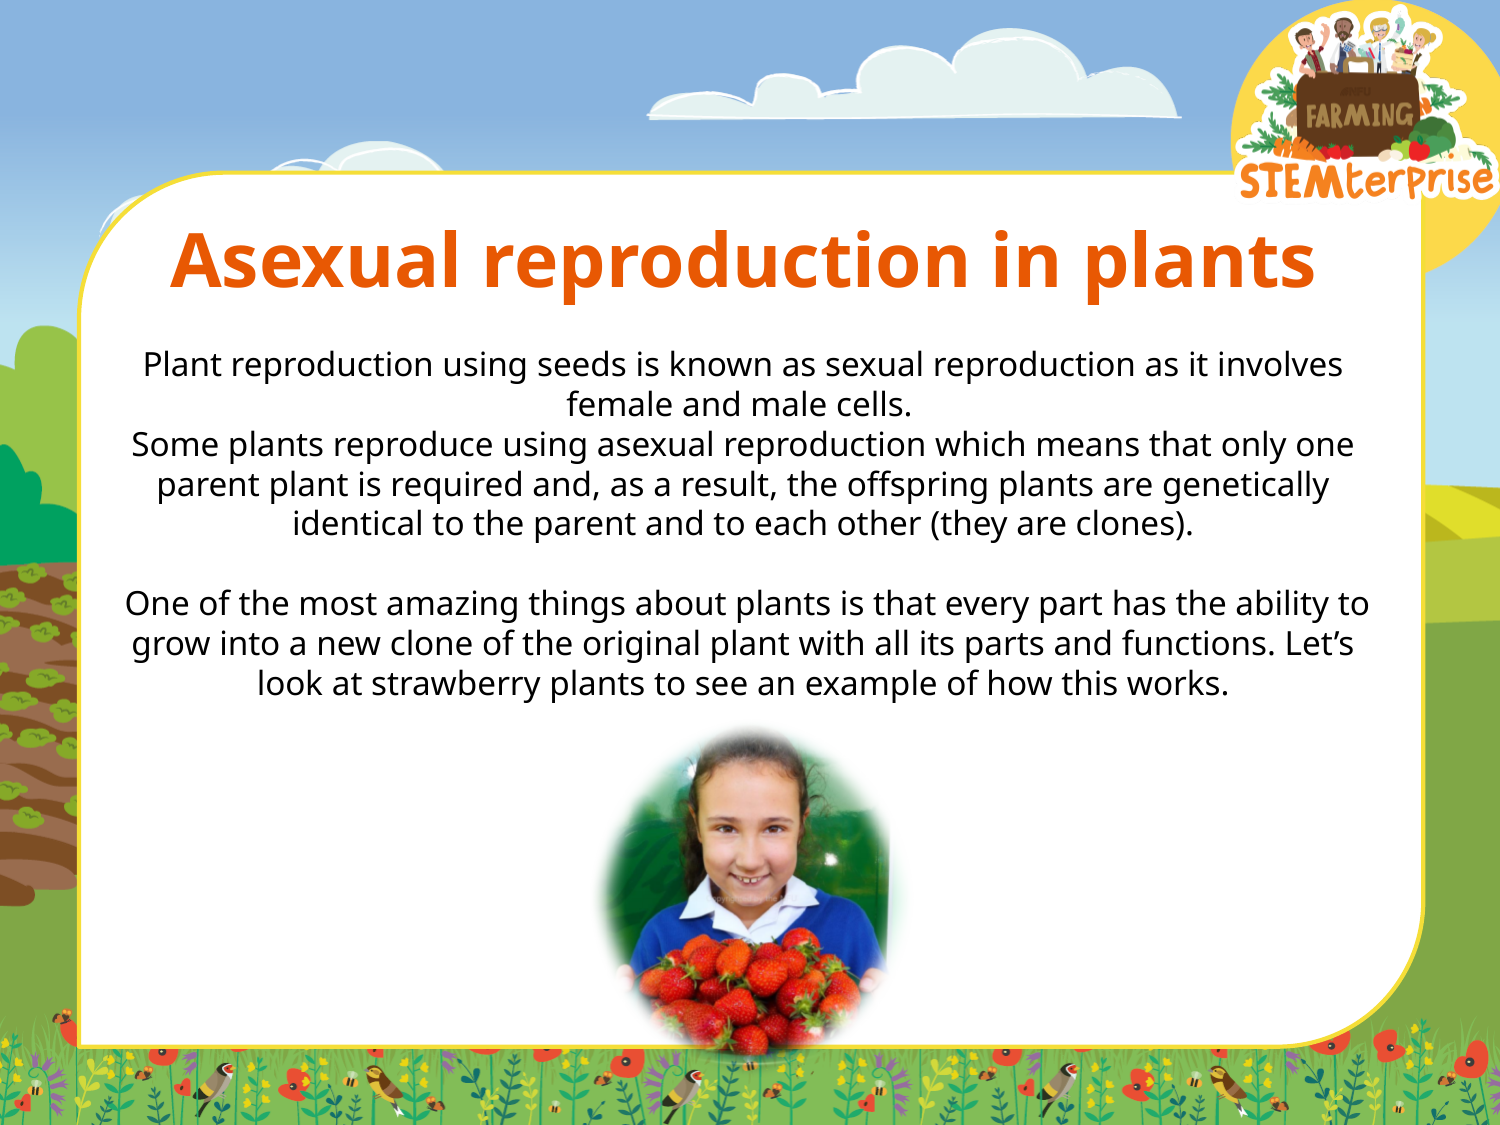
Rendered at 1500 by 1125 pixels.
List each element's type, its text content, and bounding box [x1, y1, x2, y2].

text_box [76, 214, 1426, 1049]
text_box Asexual reproduction in plants Plant reproduction using seeds is known as sexual reproduction as it involves female and male cells. Some plants reproduce using asexual reproduction which means that only one parent plant is required and, as a result, the offspring plants are genetically identical to the parent and to each other (they are clones). One of the most amazing things about plants is that every part has the ability to grow into a new clone of the original plant with all its parts and functions. Let’s look at strawberry plants to see an example of how this works. [100, 205, 1388, 710]
text_box [129, 170, 1228, 205]
picture [0, 0, 1500, 1125]
